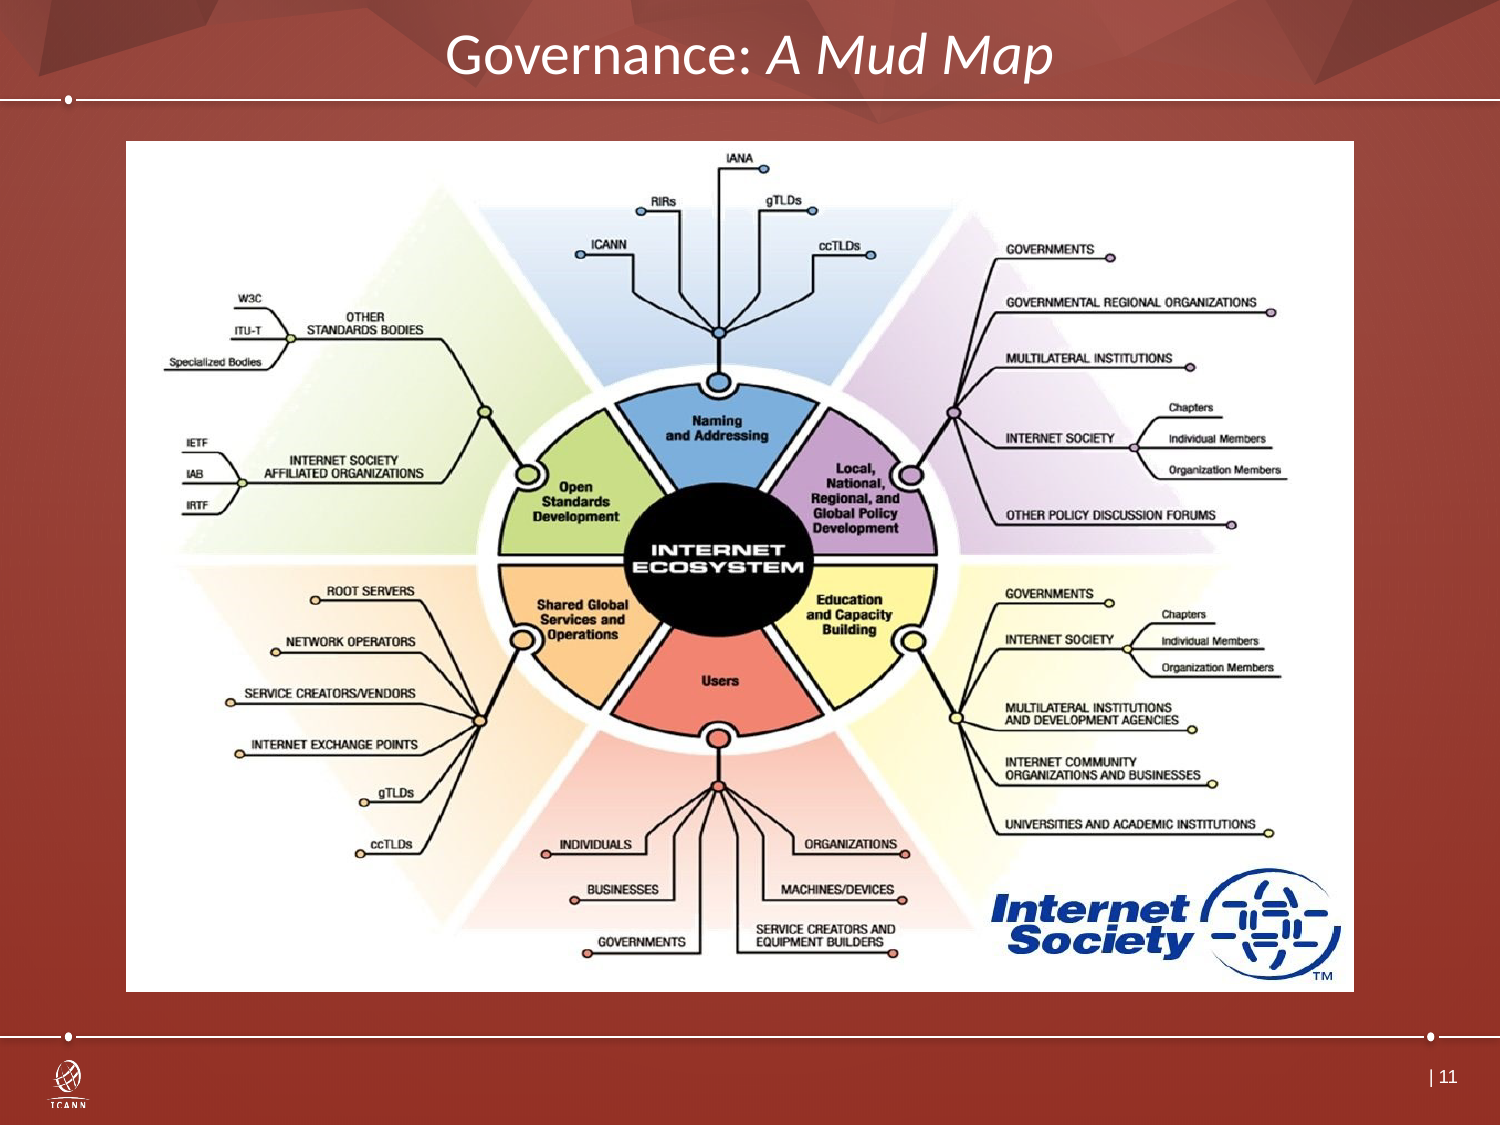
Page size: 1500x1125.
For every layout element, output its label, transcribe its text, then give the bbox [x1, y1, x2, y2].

title Governance: A Mud Map [51, 6, 1449, 95]
picture [0, 0, 1500, 1125]
